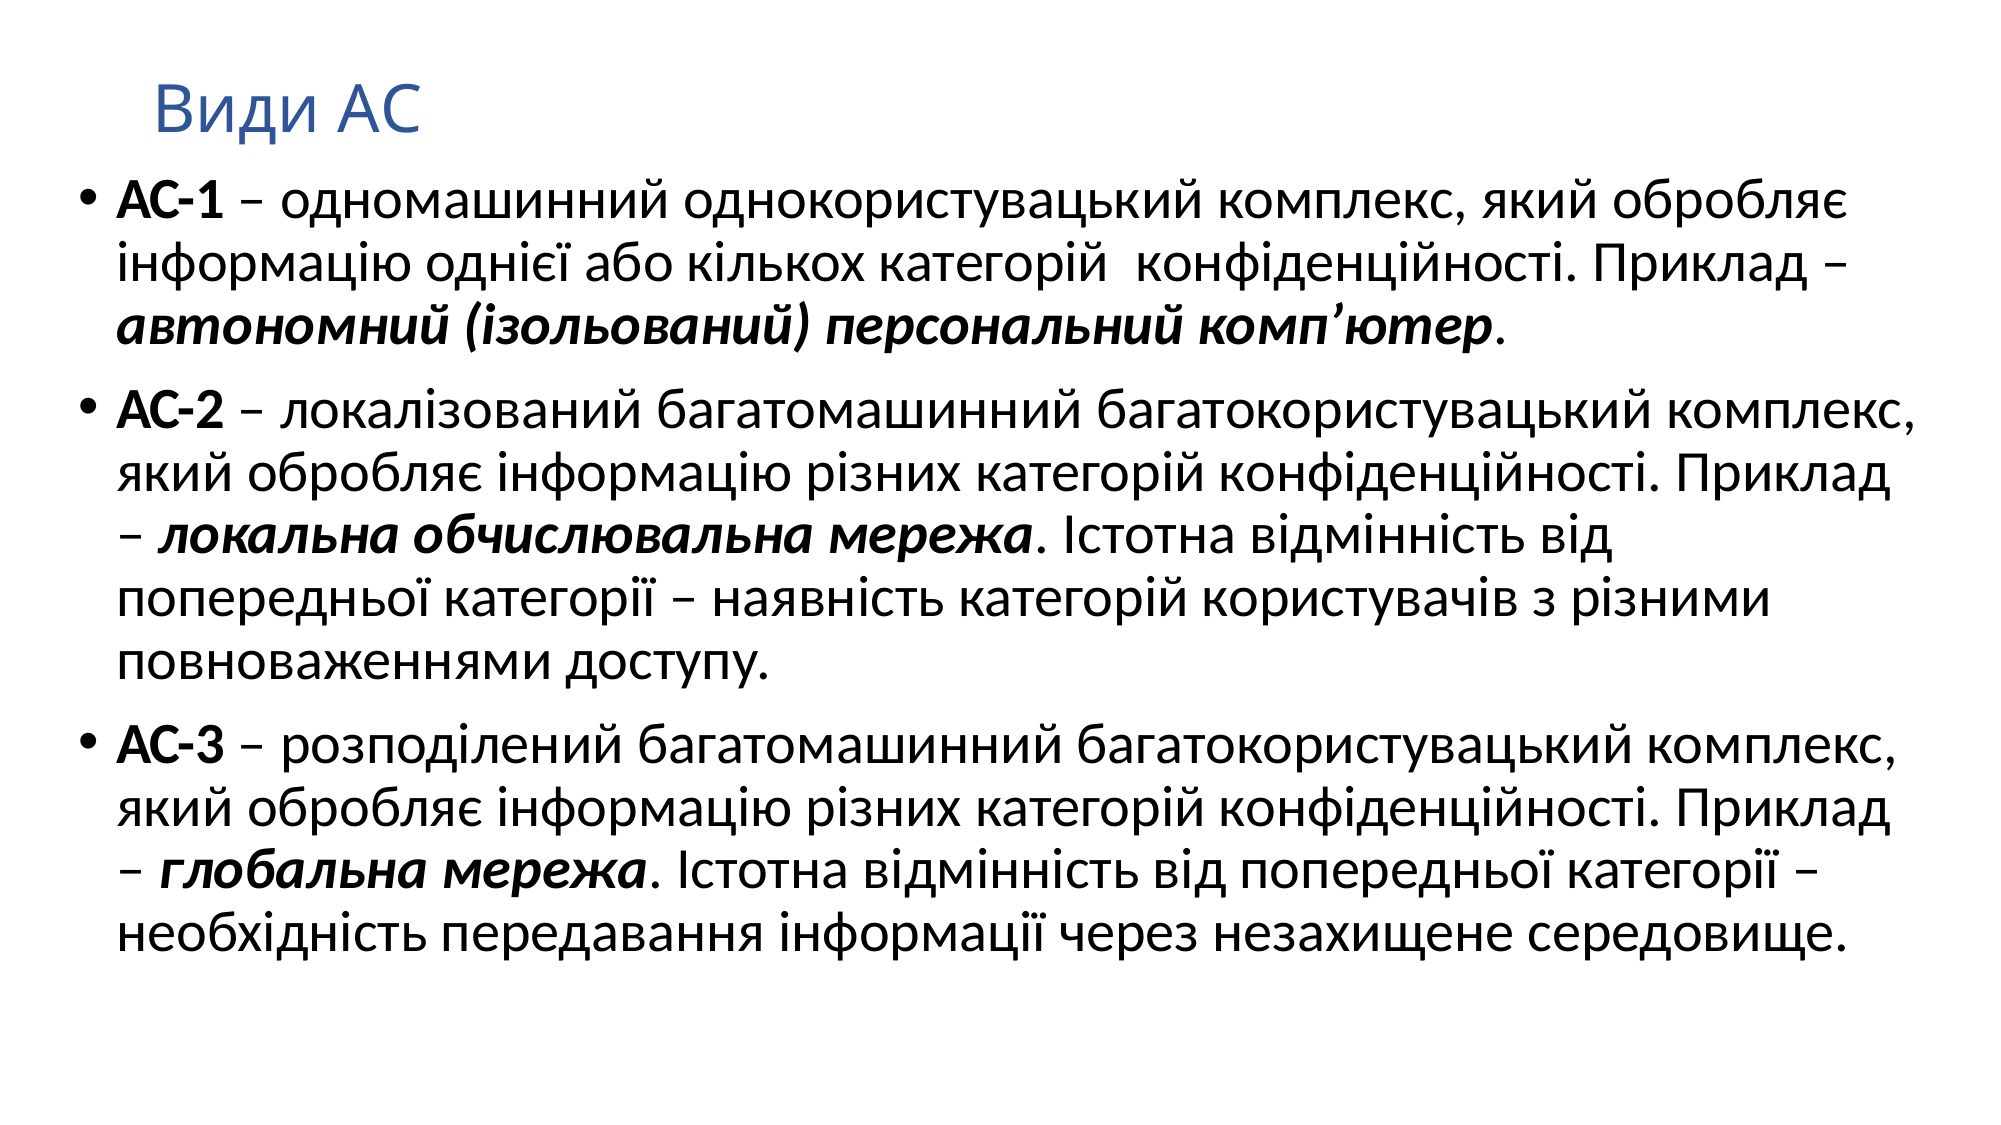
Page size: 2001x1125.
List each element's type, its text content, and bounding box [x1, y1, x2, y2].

list АС-1 – одномашинний однокористувацький комплекс, який обробляє інформацію однієї або кількох категорій конфіденційності. Приклад – автономний (ізольований) персональний комп’ютер. АС-2 – локалізований багатомашинний багатокористувацький комплекс, який обробляє інформацію різних категорій конфіденційності. Приклад – локальна обчислювальна мережа. Істотна відмінність від попередньої категорії – наявність категорій користувачів з різними повноваженнями доступу. АС-3 – розподілений багатомашинний багатокористувацький комплекс, який обробляє інформацію різних категорій конфіденційності. Приклад – глобальна мережа. Істотна відмінність від попередньої категорії – необхідність передавання інформації через незахищене середовище. [63, 161, 1937, 1088]
title Види АС [137, 59, 1863, 161]
